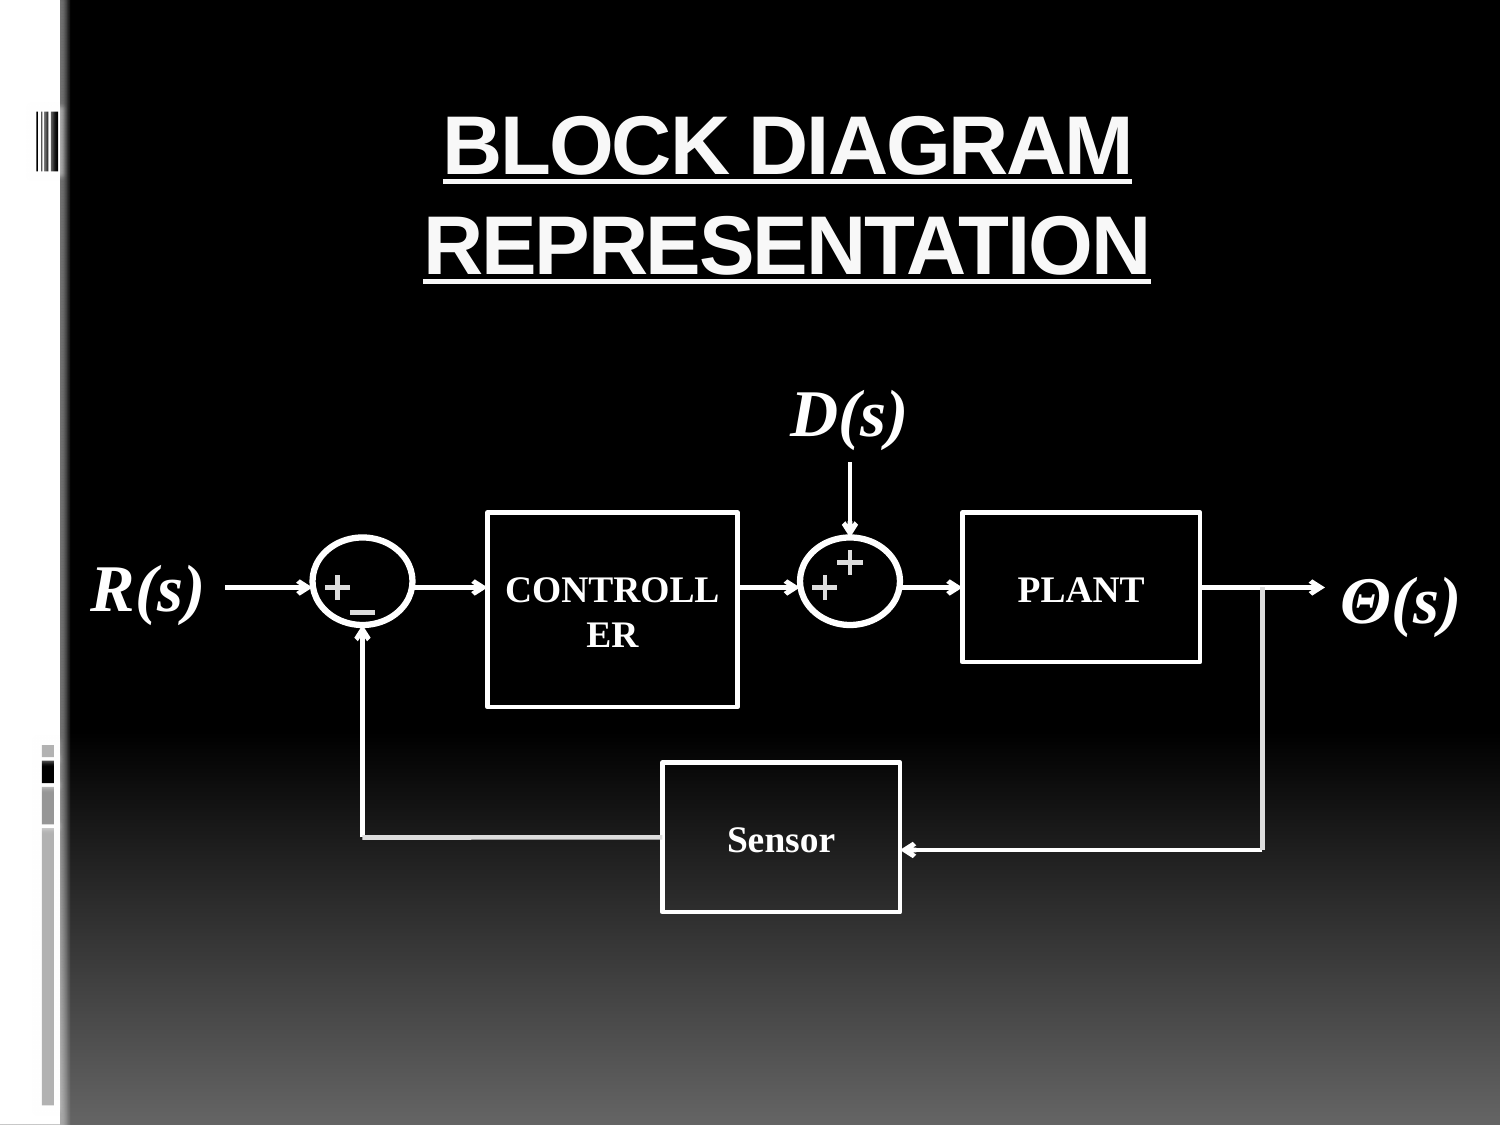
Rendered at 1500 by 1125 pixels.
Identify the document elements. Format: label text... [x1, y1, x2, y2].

text_box Plant [962, 512, 1200, 663]
text_box [311, 535, 414, 626]
text_box D(s) [775, 362, 925, 458]
title Block Diagram Representation [150, 83, 1425, 234]
text_box [801, 536, 902, 627]
text_box R(s) [75, 537, 221, 633]
text_box [798, 536, 841, 578]
text_box Controller [487, 512, 738, 708]
text_box Sensor [662, 762, 900, 913]
text_box Θ(s) [1325, 549, 1477, 645]
